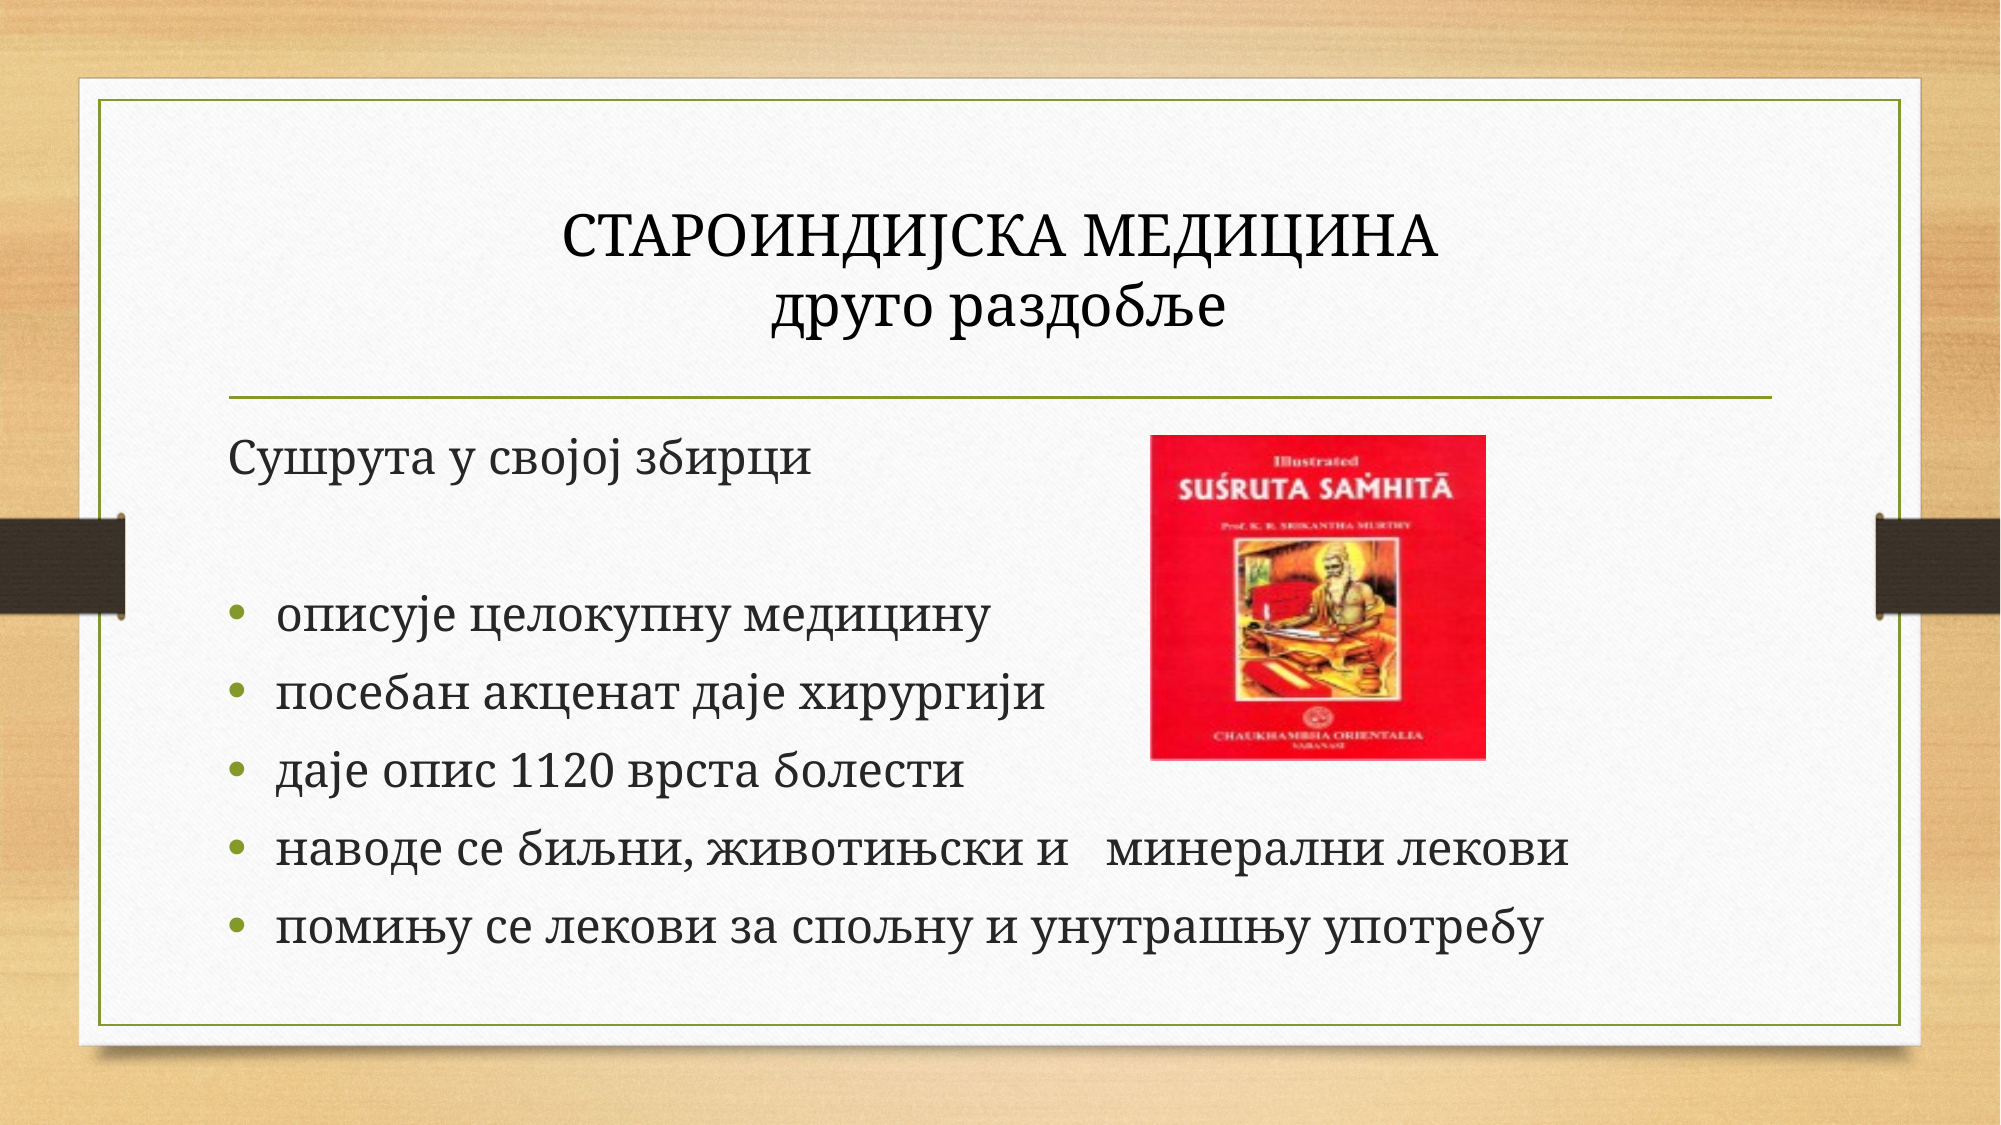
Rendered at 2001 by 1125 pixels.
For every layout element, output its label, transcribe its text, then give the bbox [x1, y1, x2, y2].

list Сушрута у својој збирци описује целокупну медицину посебан акценат даје хирургији дајe опис 1120 врста болести наводе се биљни, животињски и минерални лекови помињу се лекови за спољну и унутрашњу употребу [212, 419, 1788, 964]
picture [0, 0, 2001, 1125]
title СТАРОИНДИЈСКА МЕДИЦИНА друго раздобље [212, 161, 1788, 375]
